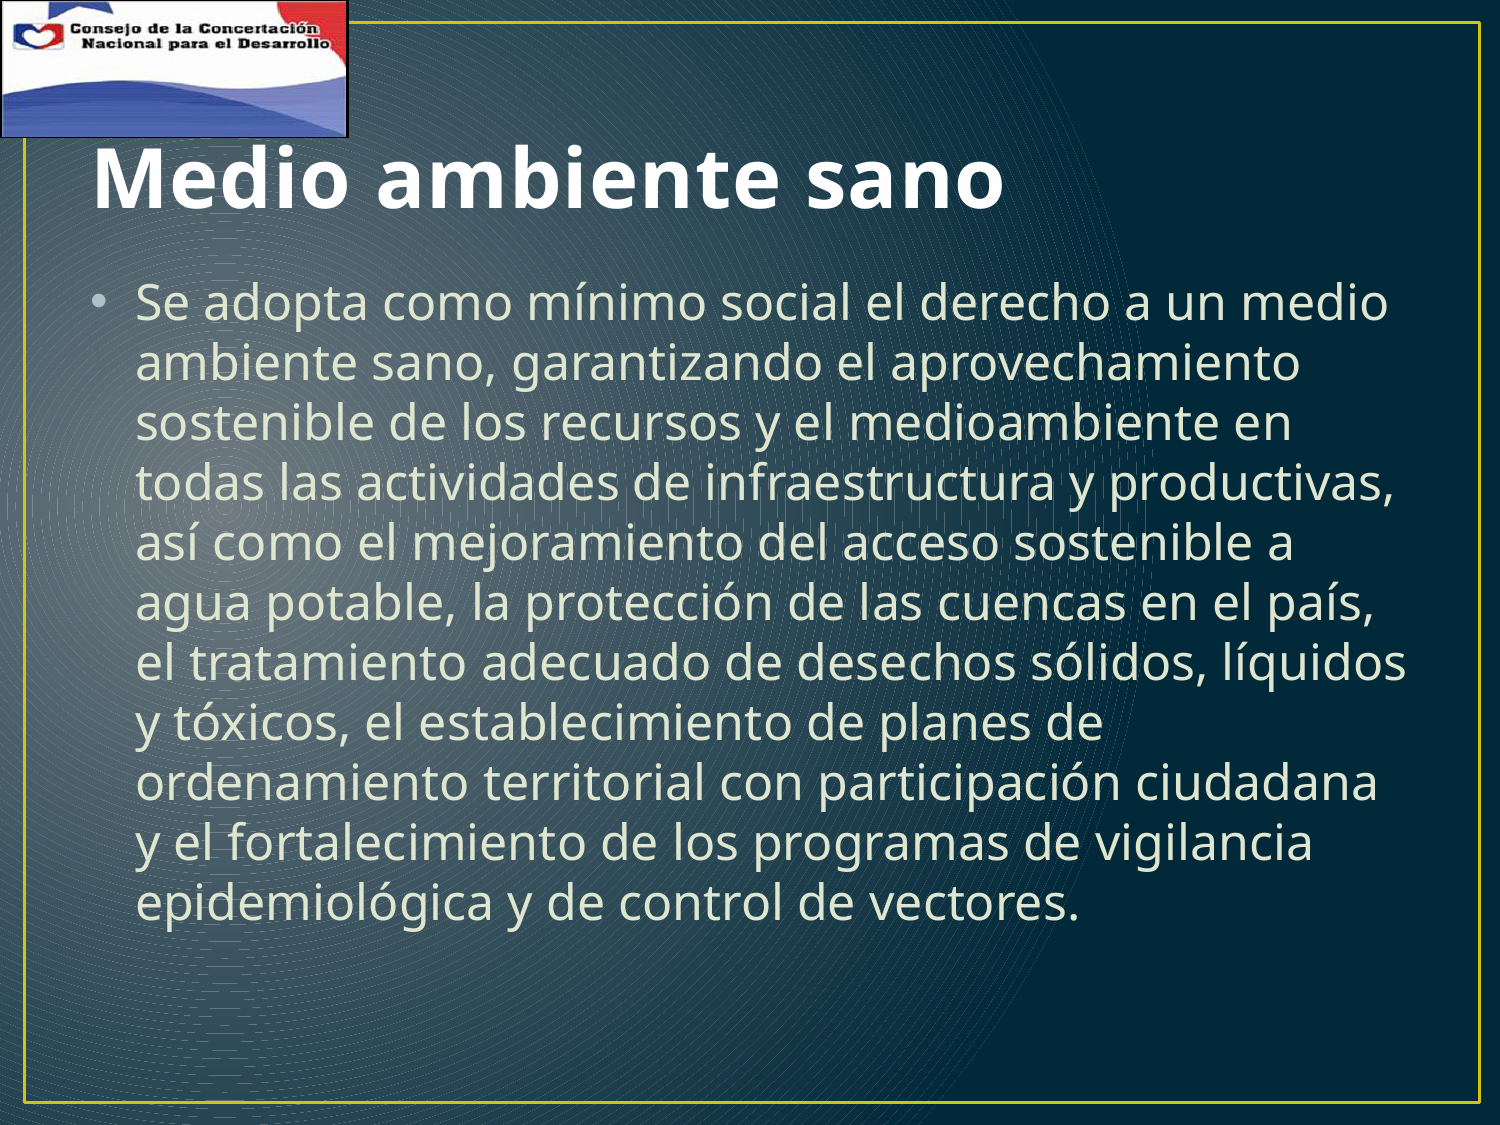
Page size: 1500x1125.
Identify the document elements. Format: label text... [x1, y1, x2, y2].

list Se adopta como mínimo social el derecho a un medio ambiente sano, garantizando el aprovechamiento sostenible de los recursos y el medioambiente en todas las actividades de infraestructura y productivas, así como el mejoramiento del acceso sostenible a agua potable, la protección de las cuencas en el país, el tratamiento adecuado de desechos sólidos, líquidos y tóxicos, el establecimiento de planes de ordenamiento territorial con participación ciudadana y el fortalecimiento de los programas de vigilancia epidemiológica y de control de vectores. [75, 262, 1425, 1005]
picture [0, 0, 349, 138]
title Medio ambiente sano [75, 45, 1425, 233]
